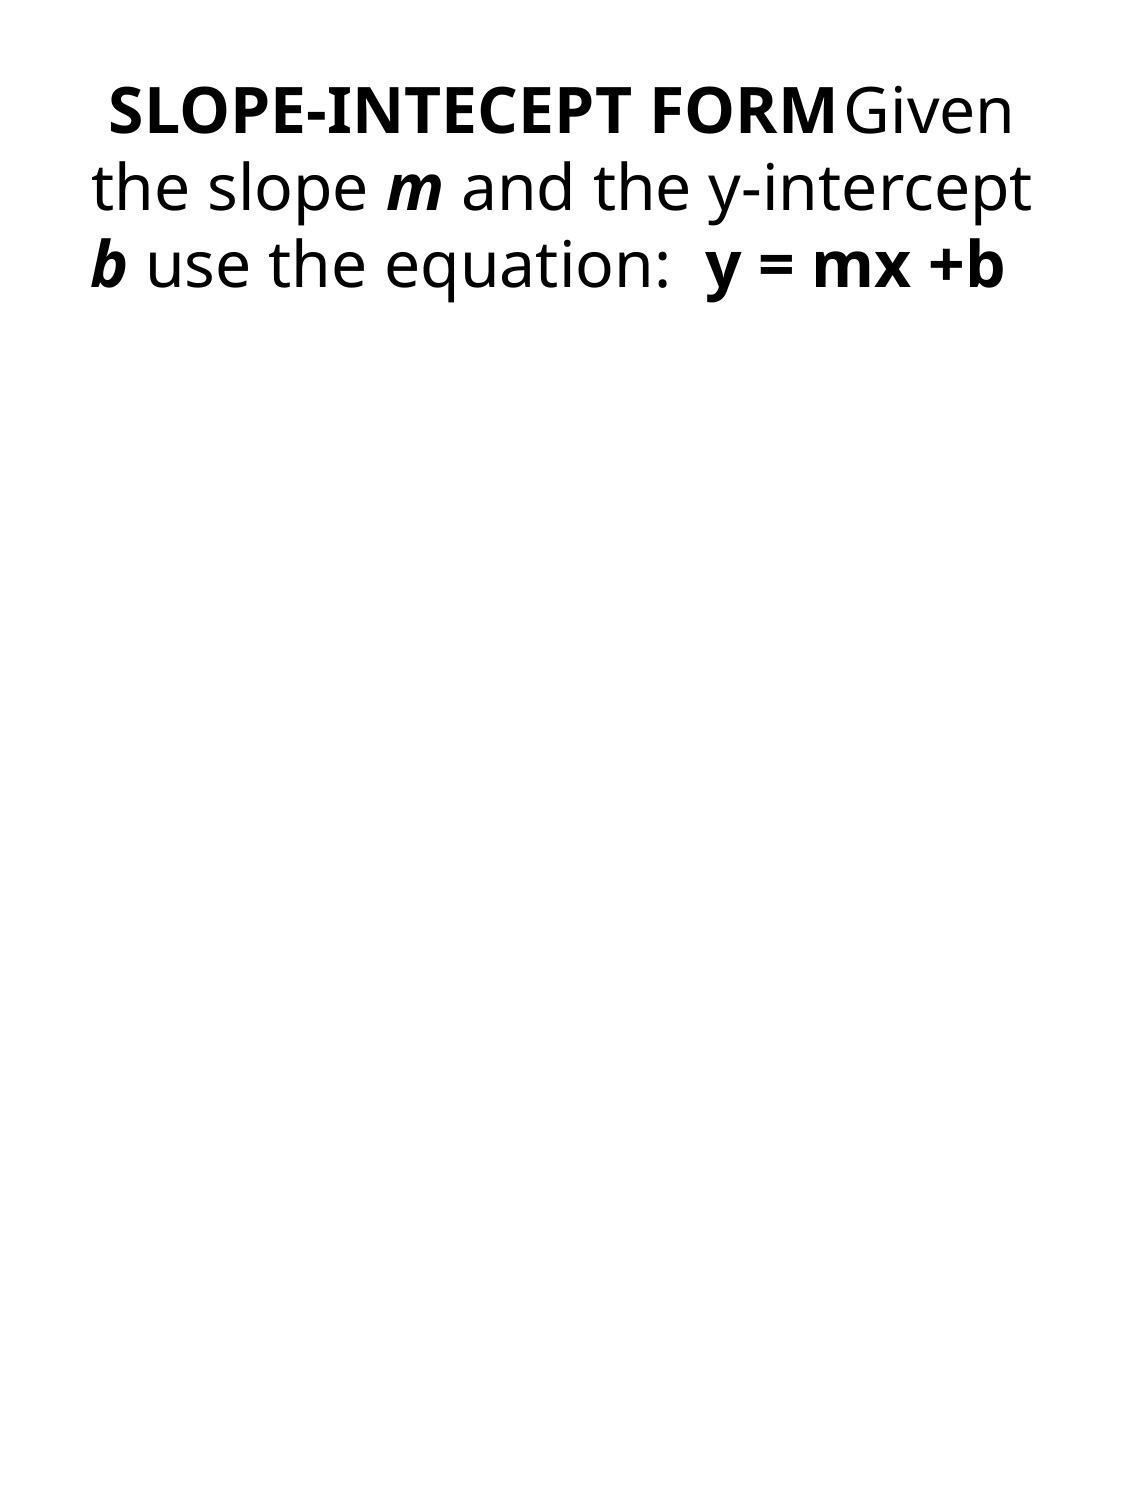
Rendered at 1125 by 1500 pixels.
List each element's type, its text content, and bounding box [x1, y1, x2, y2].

title SLOPE-INTECEPT FORM Given the slope m and the y-intercept b use the equation: y = mx +b [56, 60, 1069, 310]
